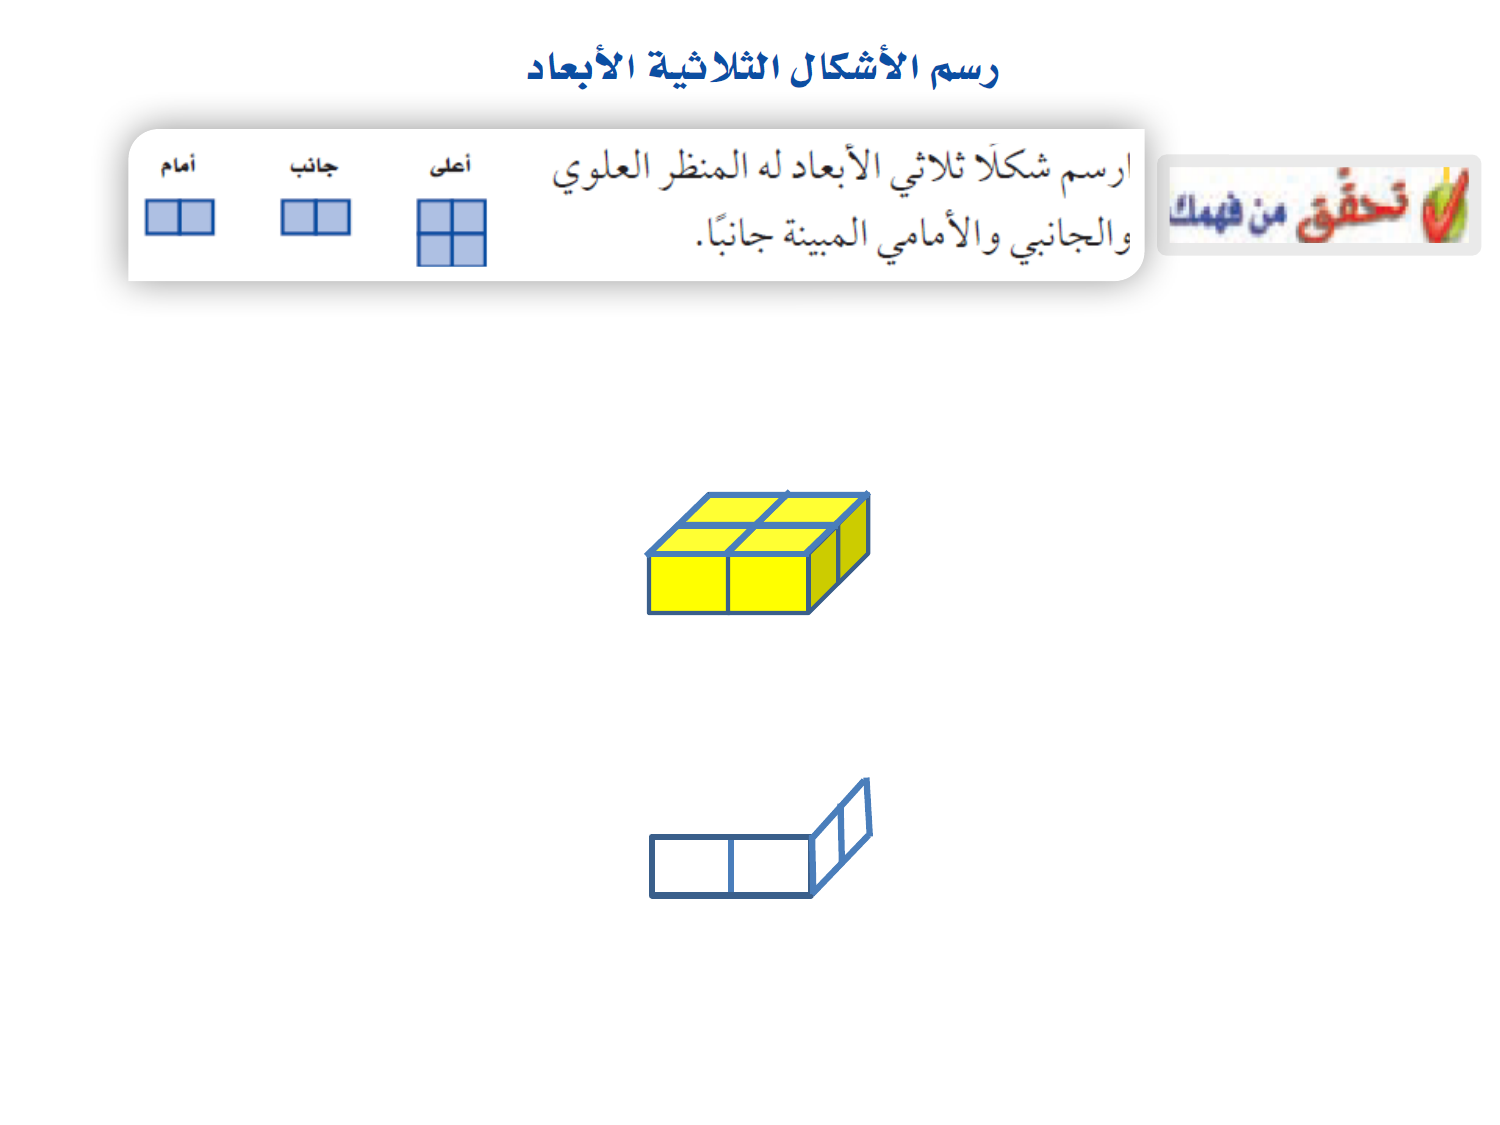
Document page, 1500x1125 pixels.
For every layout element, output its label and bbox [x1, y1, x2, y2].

picture [135, 136, 1138, 275]
text_box [810, 777, 870, 895]
text_box [645, 491, 869, 557]
picture [1163, 160, 1476, 250]
text_box [701, 786, 761, 946]
text_box [648, 564, 869, 614]
picture [525, 42, 1001, 91]
